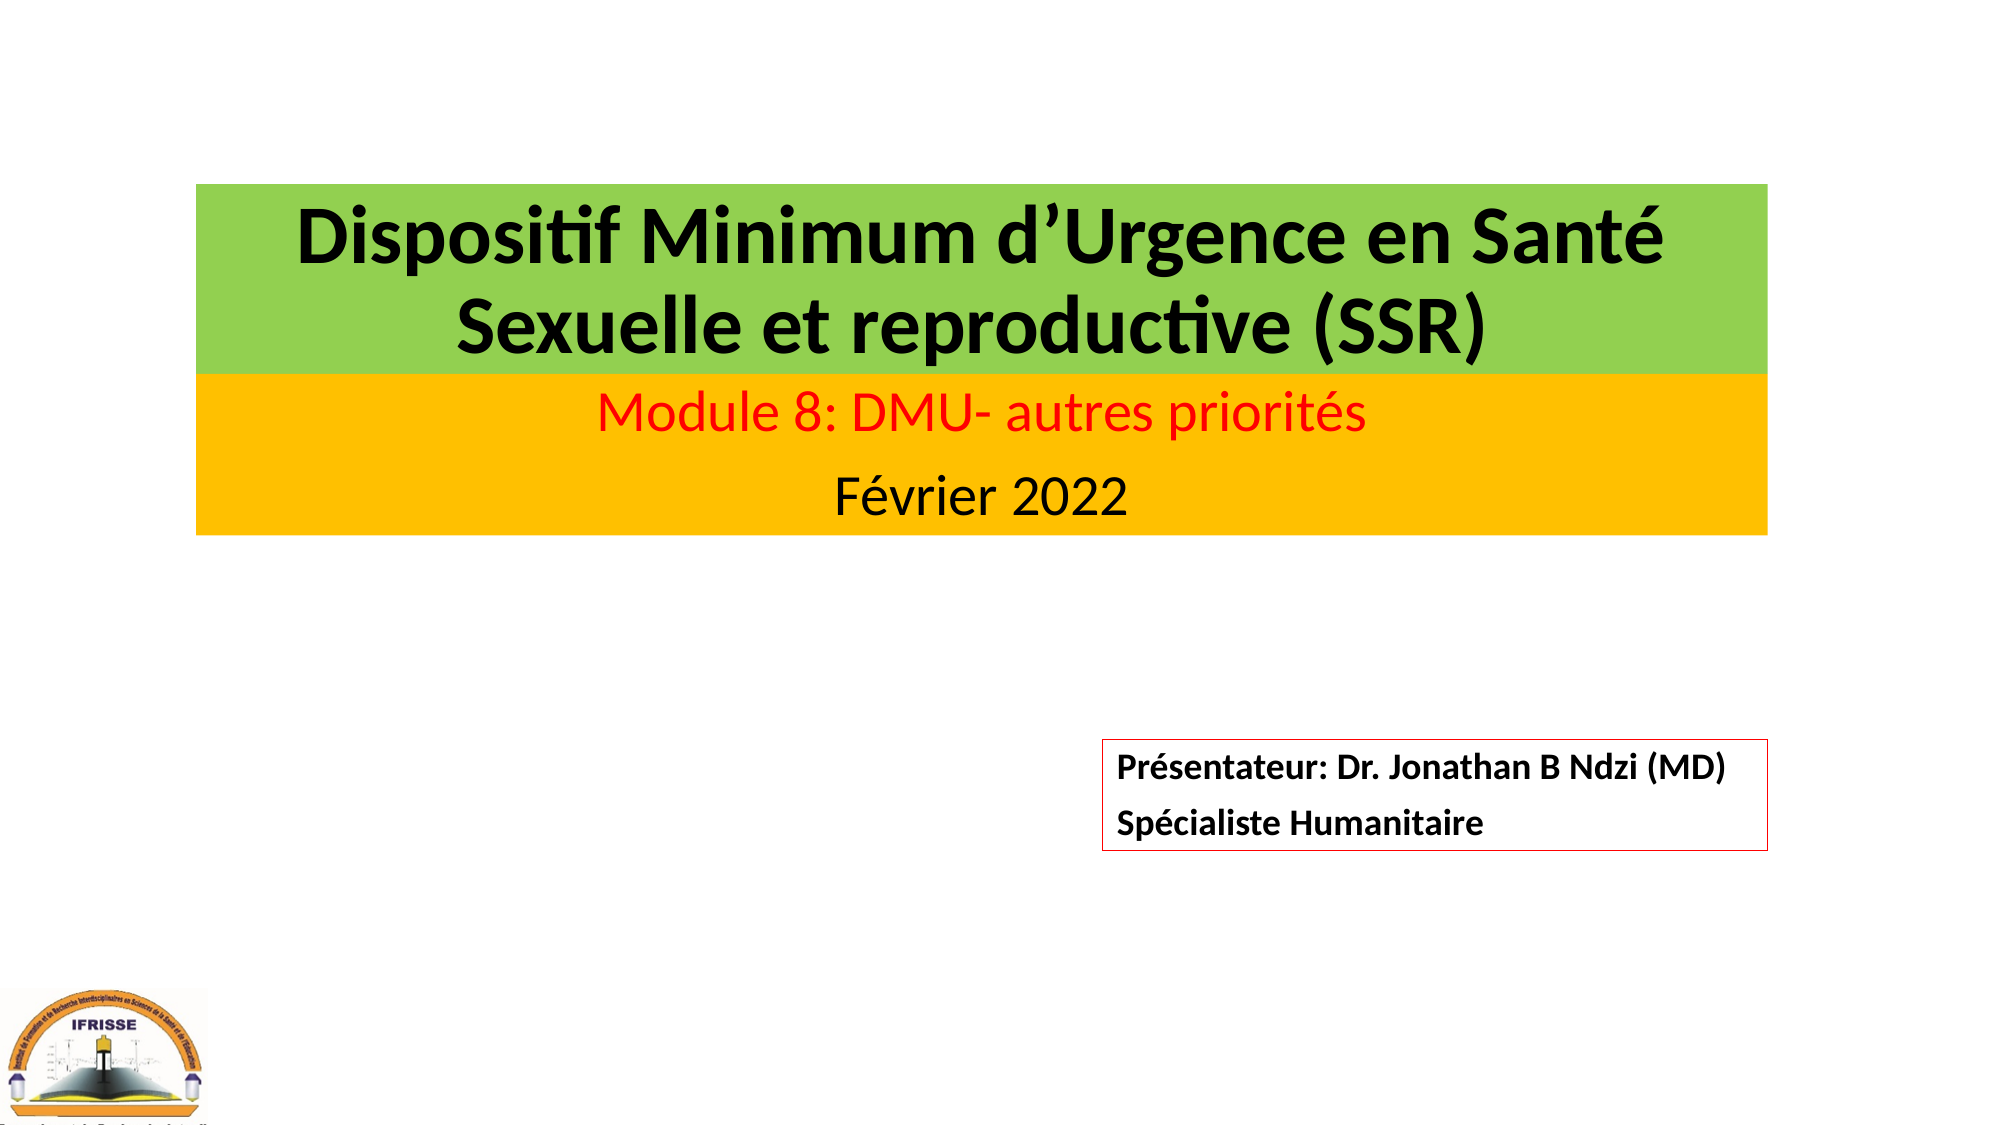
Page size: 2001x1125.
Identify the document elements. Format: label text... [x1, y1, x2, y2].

subtitle Module 8: DMU- autres priorités Février 2022 [196, 373, 1768, 536]
picture [0, 988, 208, 1125]
title Dispositif Minimum d’Urgence en Santé Sexuelle et reproductive (SSR) [196, 184, 1768, 373]
text_box Présentateur: Dr. Jonathan B Ndzi (MD) Spécialiste Humanitaire [1102, 739, 1768, 851]
